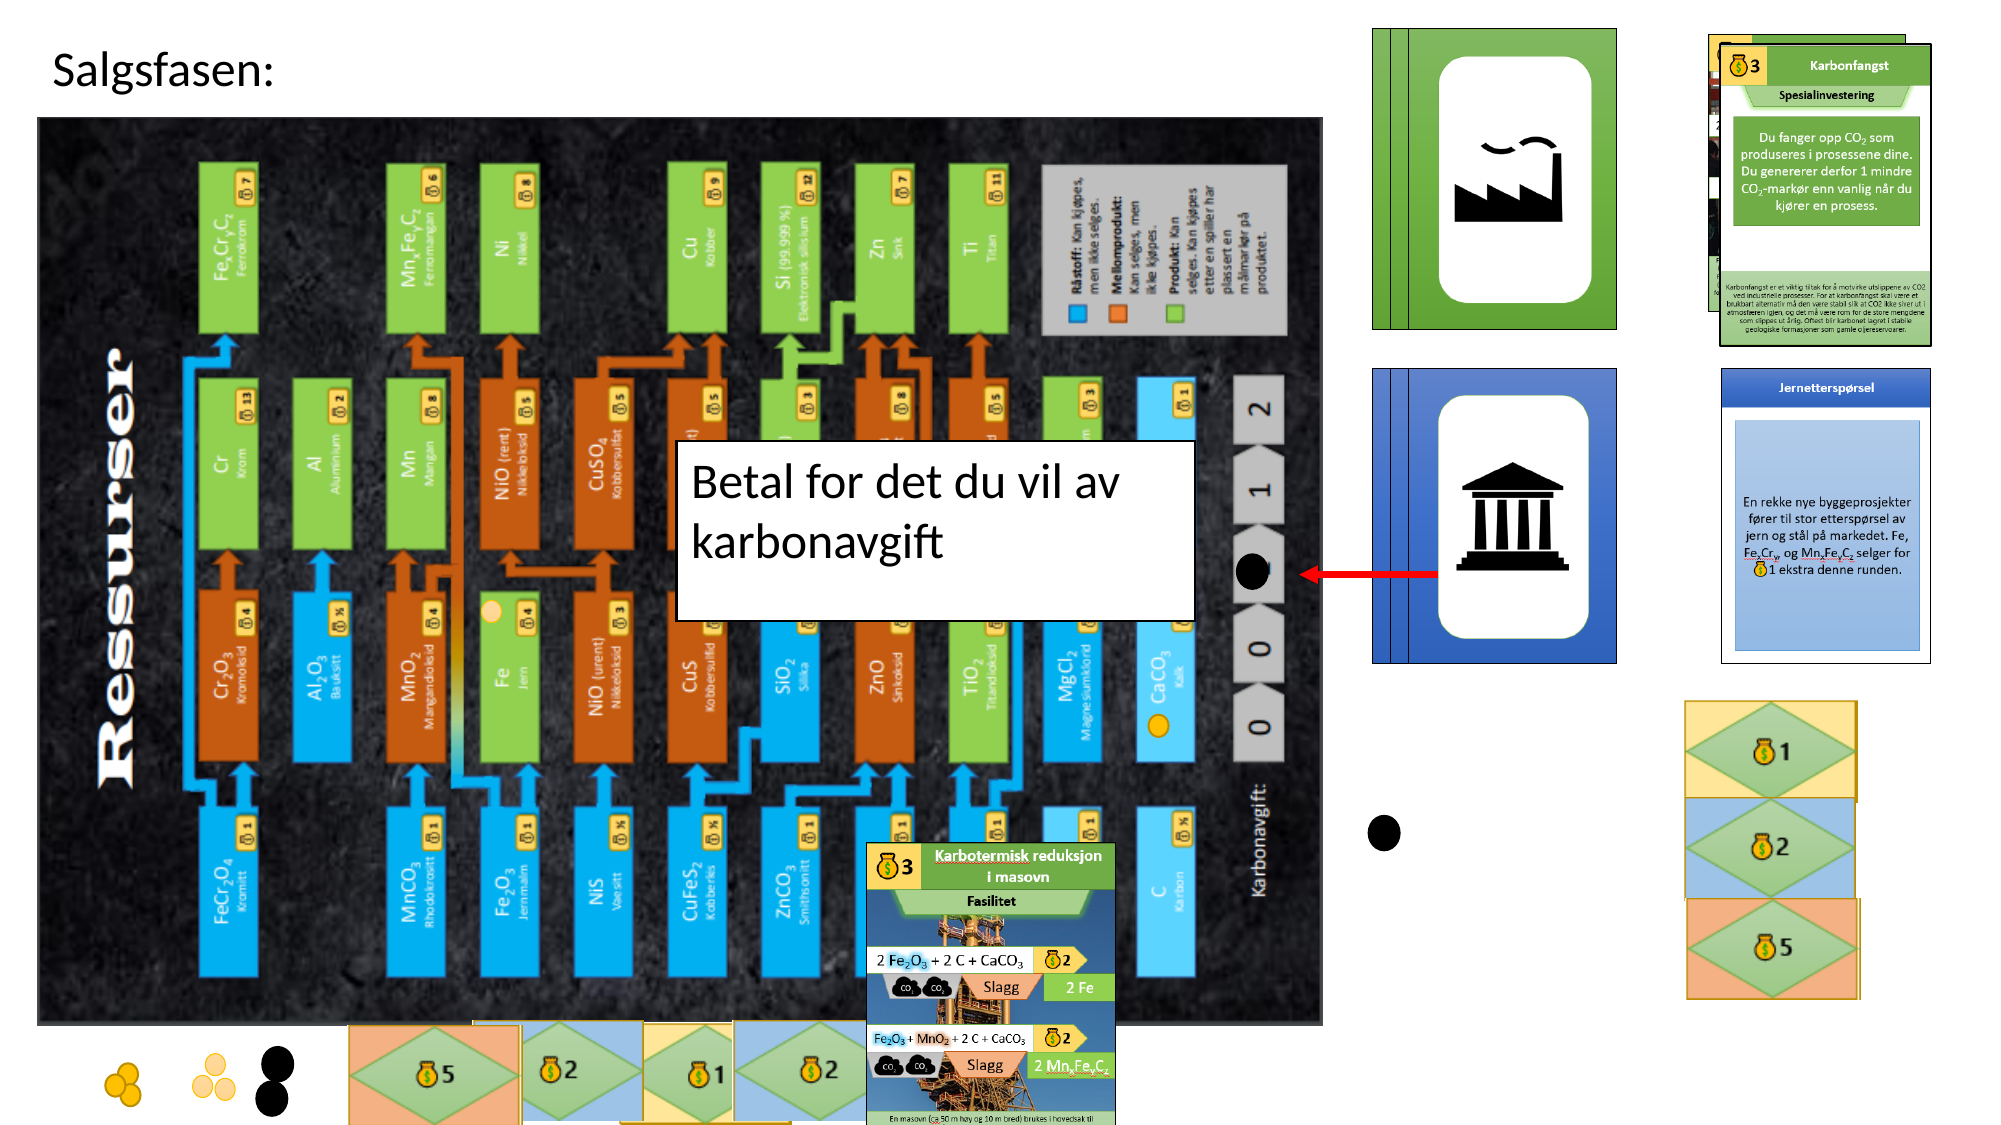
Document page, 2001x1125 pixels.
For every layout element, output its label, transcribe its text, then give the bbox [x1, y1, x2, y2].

text_box [117, 1062, 140, 1084]
text_box [261, 1045, 295, 1083]
text_box [214, 1077, 236, 1101]
picture [1372, 28, 1617, 330]
text_box [192, 1074, 214, 1099]
text_box [204, 1053, 226, 1077]
text_box Salgsfasen: [37, 28, 575, 104]
picture [1708, 34, 1930, 346]
picture [1683, 699, 1861, 1000]
text_box [119, 1083, 142, 1108]
text_box [104, 1073, 127, 1098]
picture [1721, 368, 1931, 664]
text_box [255, 1080, 289, 1117]
picture [37, 117, 1323, 1125]
text_box [1367, 814, 1401, 852]
picture [1372, 368, 1617, 664]
